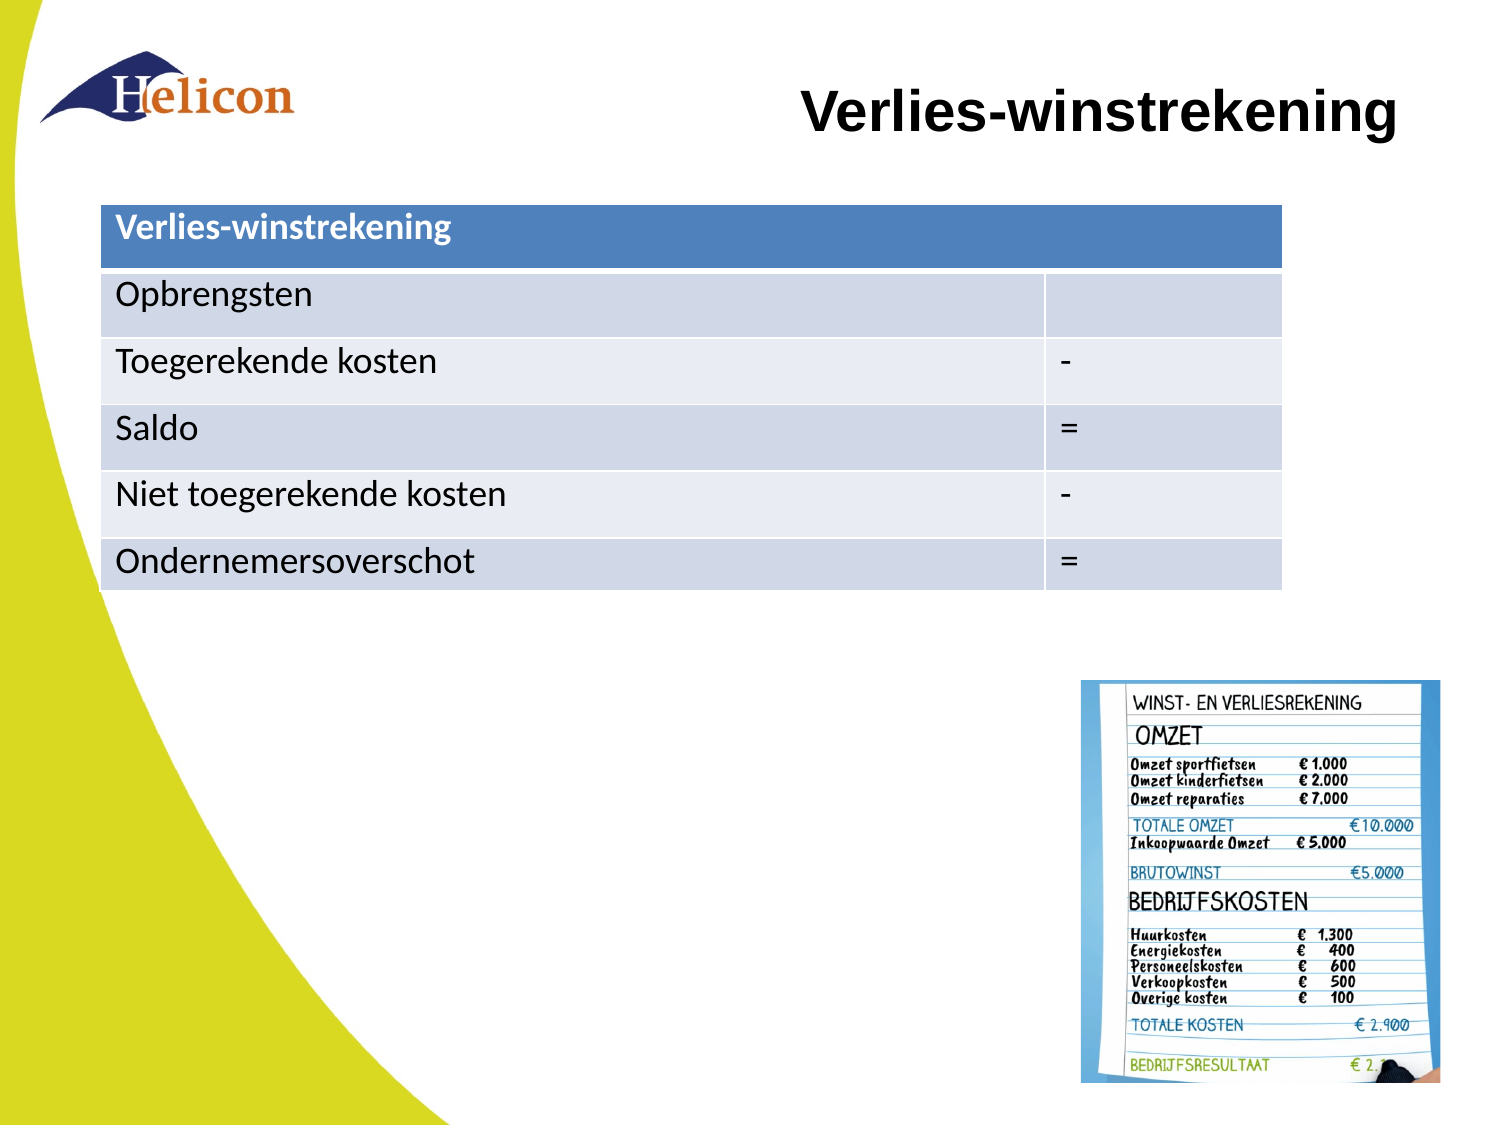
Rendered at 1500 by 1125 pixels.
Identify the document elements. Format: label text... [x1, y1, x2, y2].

table_cell Saldo [101, 405, 1044, 470]
picture [0, 0, 1500, 1125]
table_header Verlies-winstrekening [101, 205, 1282, 268]
table_cell Toegerekende kosten [101, 339, 1044, 404]
table_cell [1046, 274, 1282, 337]
table_cell - [1046, 472, 1282, 537]
table_cell Opbrengsten [101, 274, 1044, 337]
title Verlies-winstrekening [324, 54, 1415, 161]
table_cell = [1046, 405, 1282, 470]
table_cell Ondernemersoverschot [101, 539, 1044, 590]
table_cell - [1046, 339, 1282, 404]
table_cell = [1046, 539, 1282, 590]
table_cell Niet toegerekende kosten [101, 472, 1044, 537]
